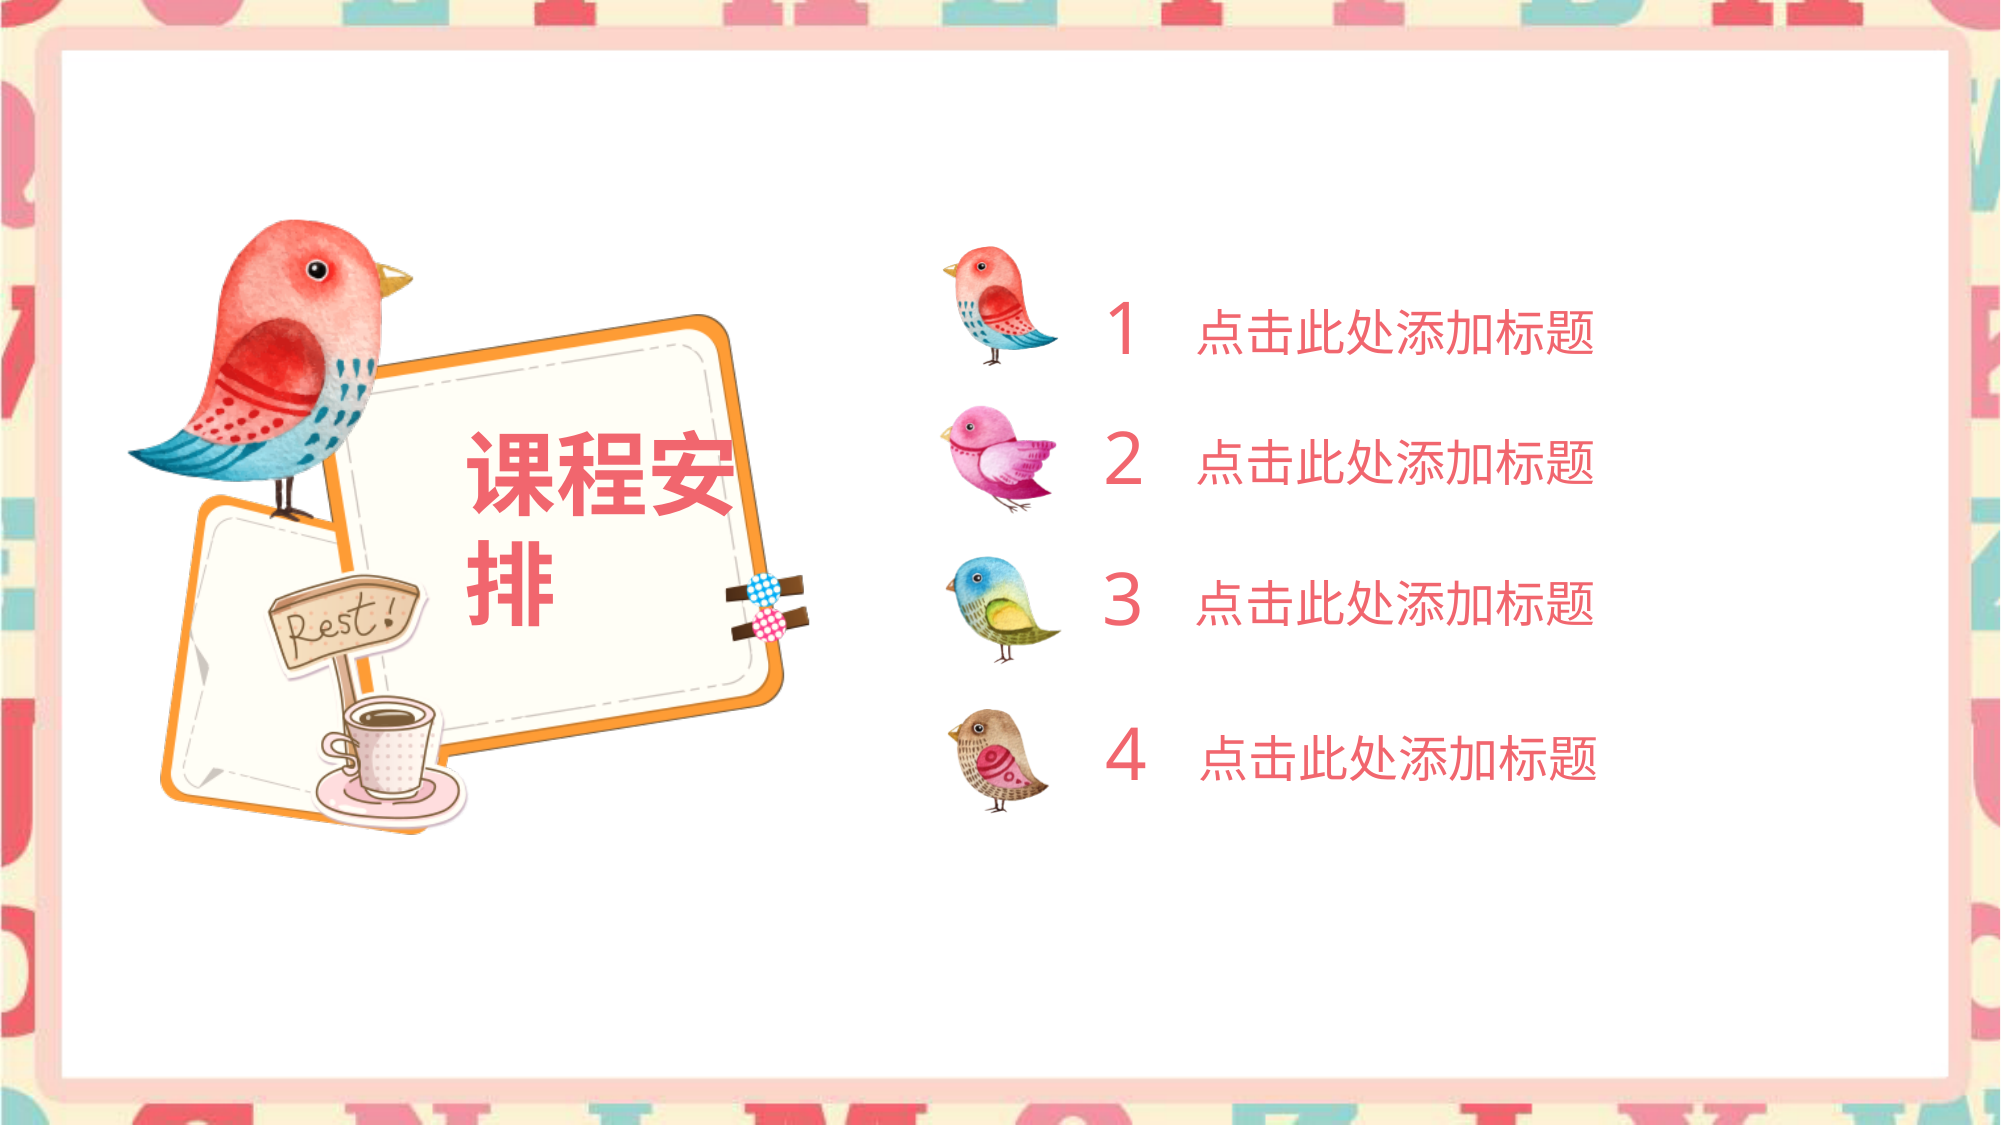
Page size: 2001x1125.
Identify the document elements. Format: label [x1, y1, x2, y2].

text_box [1087, 404, 1613, 508]
text_box [1087, 273, 1613, 378]
picture [0, 0, 2001, 1125]
text_box [1086, 545, 1613, 650]
text_box [1089, 700, 1616, 804]
